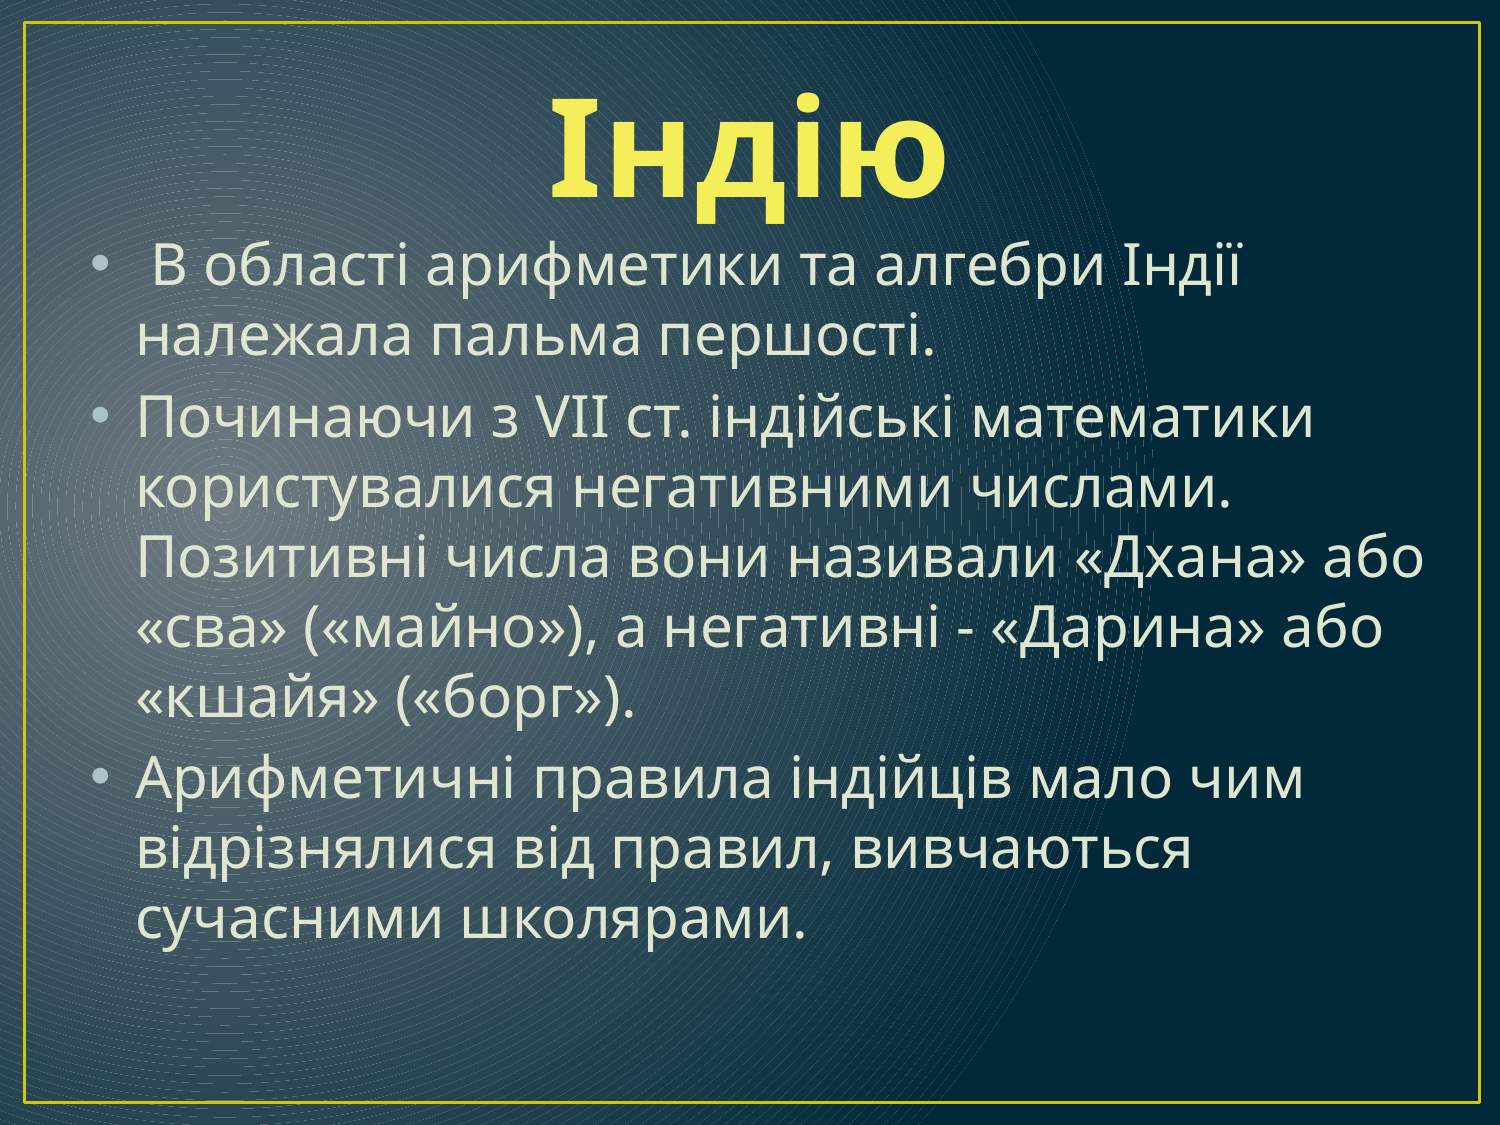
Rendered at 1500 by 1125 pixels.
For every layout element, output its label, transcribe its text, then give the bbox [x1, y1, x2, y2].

list В області арифметики та алгебри Індії належала пальма першості. Починаючи з VII ст. індійські математики користувалися негативними числами. Позитивні числа вони називали «Дхана» або «сва» («майно»), а негативні - «Дарина» або «кшайя» («борг»). Арифметичні правила індійців мало чим відрізнялися від правил, вивчаються сучасними школярами. [75, 219, 1471, 1071]
title Індію [75, 45, 1425, 219]
